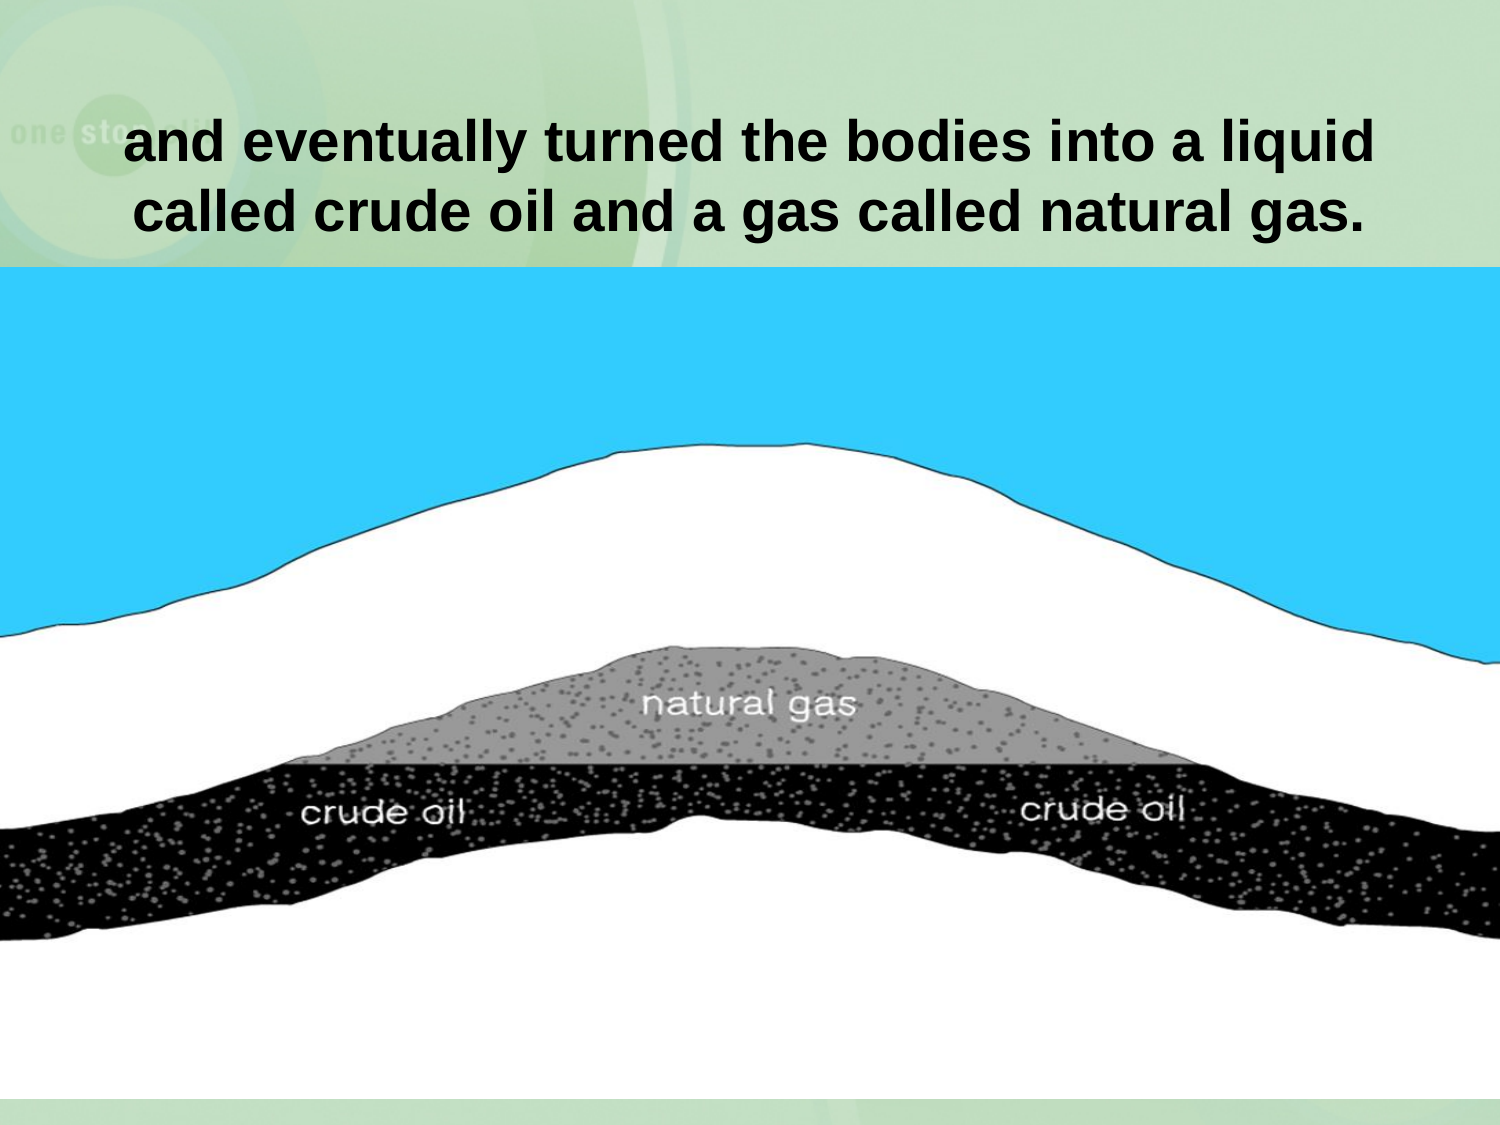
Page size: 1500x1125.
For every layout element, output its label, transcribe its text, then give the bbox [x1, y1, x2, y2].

picture [0, 0, 1500, 1125]
title and eventually turned the bodies into a liquid called crude oil and a gas called natural gas. [75, 79, 1425, 265]
